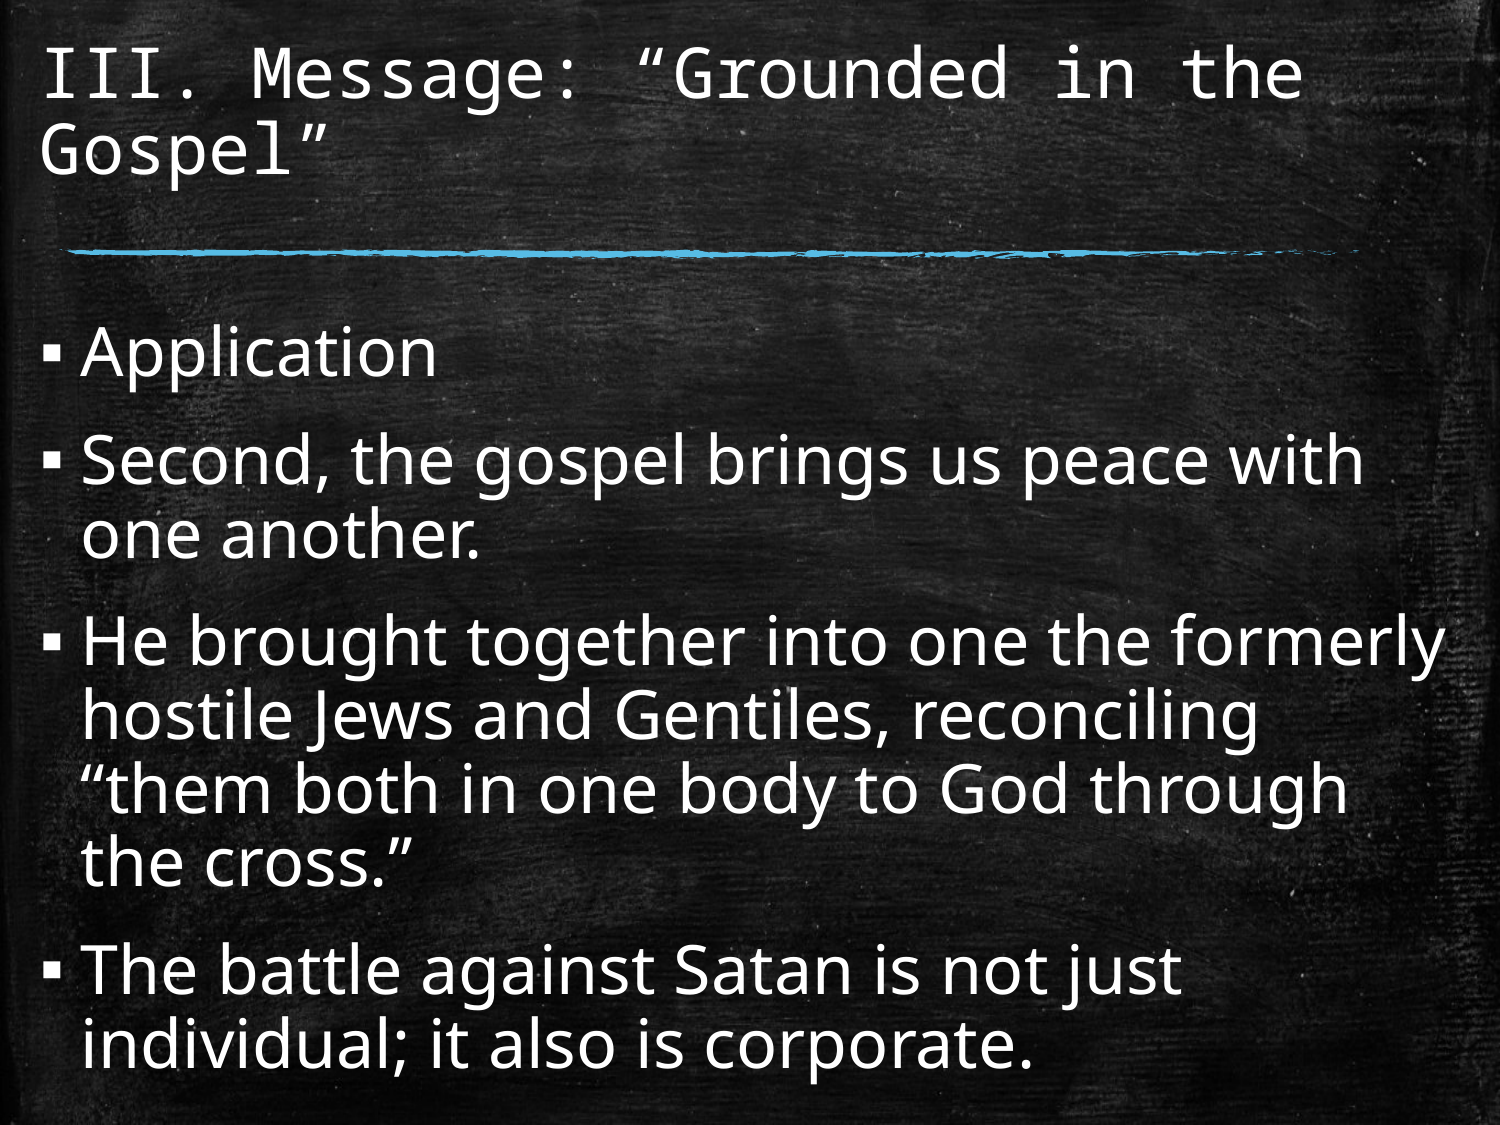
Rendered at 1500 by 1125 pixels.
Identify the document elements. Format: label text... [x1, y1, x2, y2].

list Application Second, the gospel brings us peace with one another. He brought together into one the formerly hostile Jews and Gentiles, reconciling “them both in one body to God through the cross.” The battle against Satan is not just individual; it also is corporate. [24, 310, 1475, 1096]
title III. Message: “Grounded in the Gospel” [24, 29, 1475, 198]
